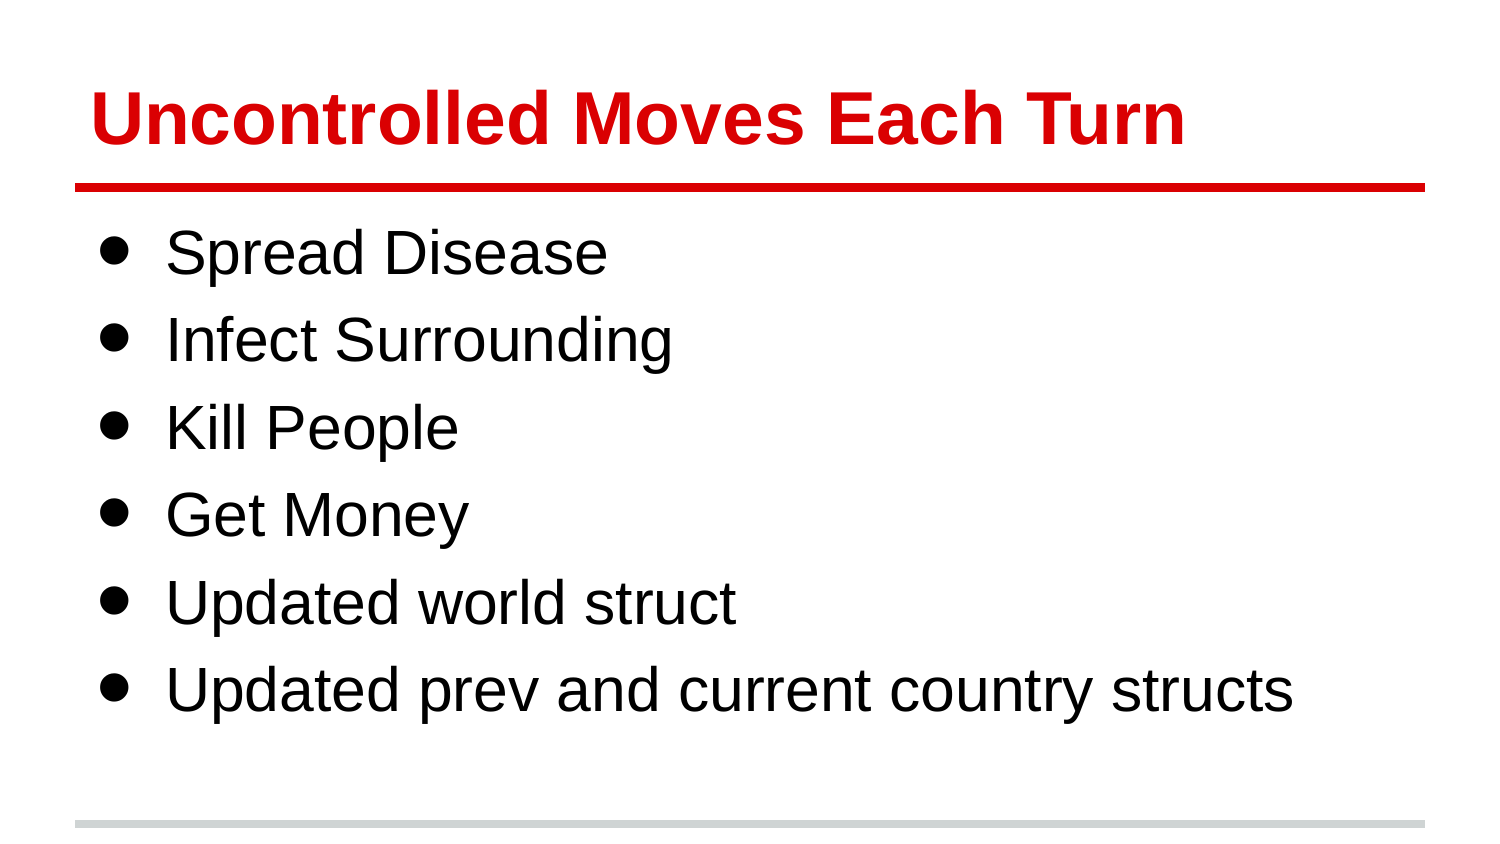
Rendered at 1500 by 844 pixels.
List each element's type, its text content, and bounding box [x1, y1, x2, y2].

list Spread Disease Infect Surrounding Kill People Get Money Updated world struct Updated prev and current country structs [75, 196, 1425, 808]
title Uncontrolled Moves Each Turn [75, 33, 1425, 175]
